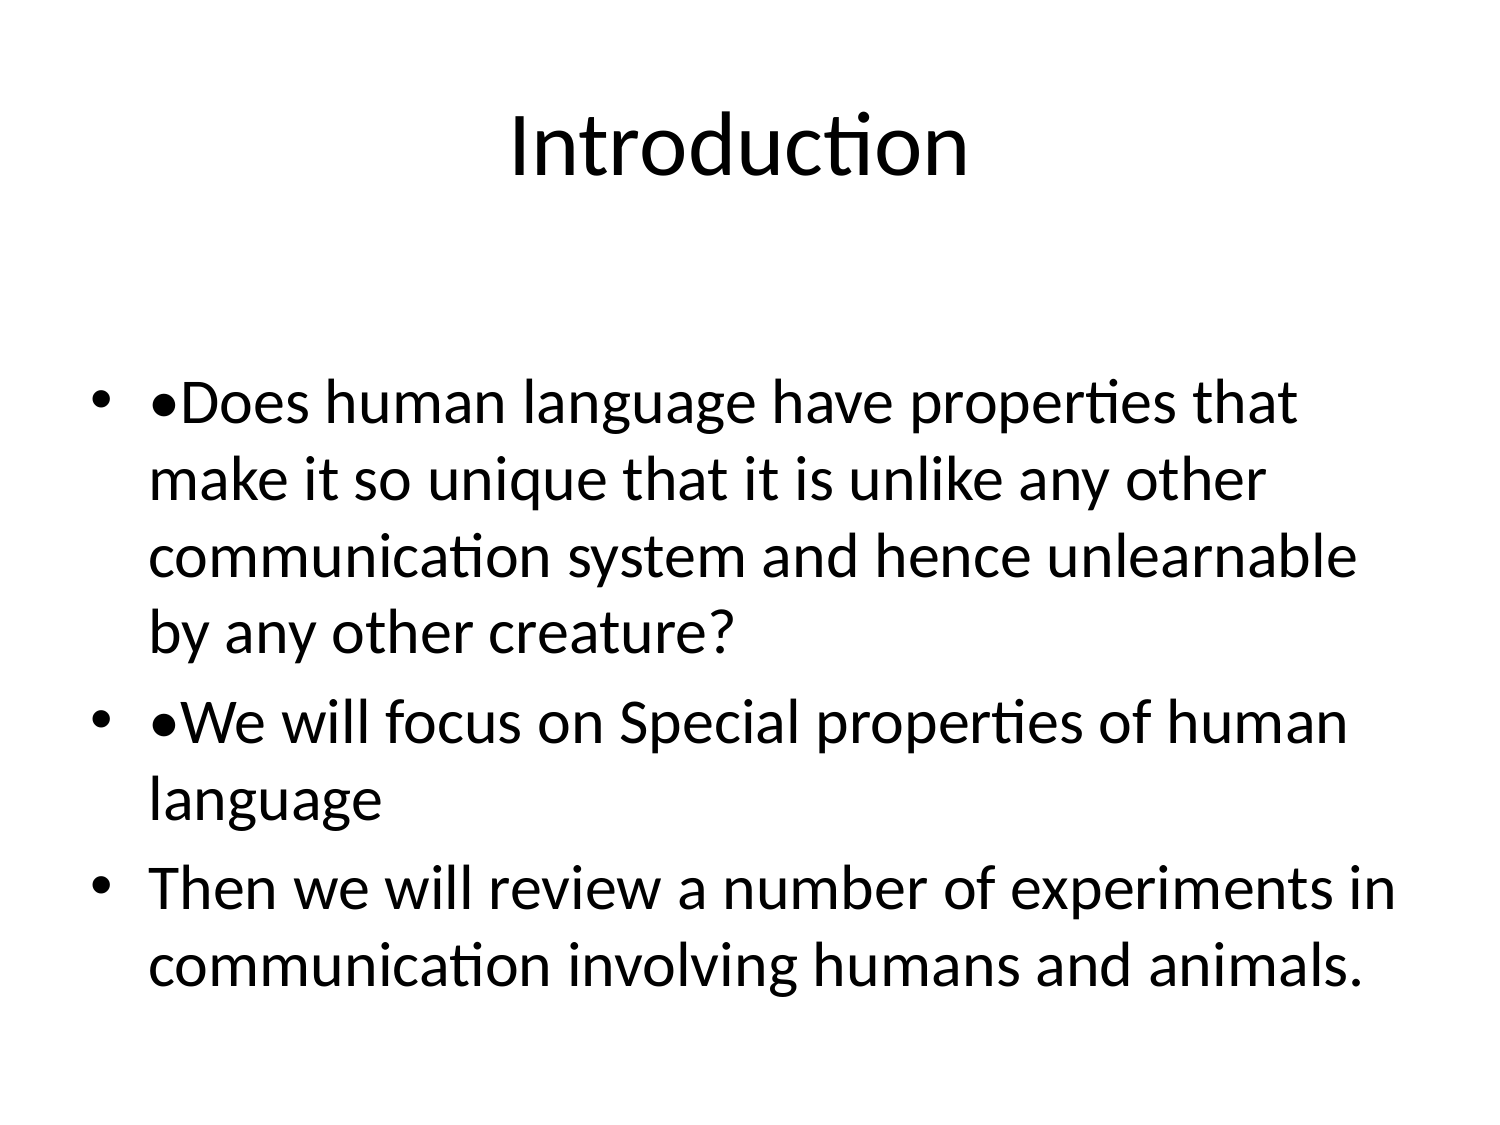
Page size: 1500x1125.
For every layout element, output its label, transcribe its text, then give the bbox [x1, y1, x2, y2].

list •Does human language have properties that make it so unique that it is unlike any other communication system and hence unlearnable by any other creature? •We will focus on Special properties of human language Then we will review a number of experiments in communication involving humans and animals. [75, 262, 1425, 1038]
title Introduction [75, 45, 1425, 233]
